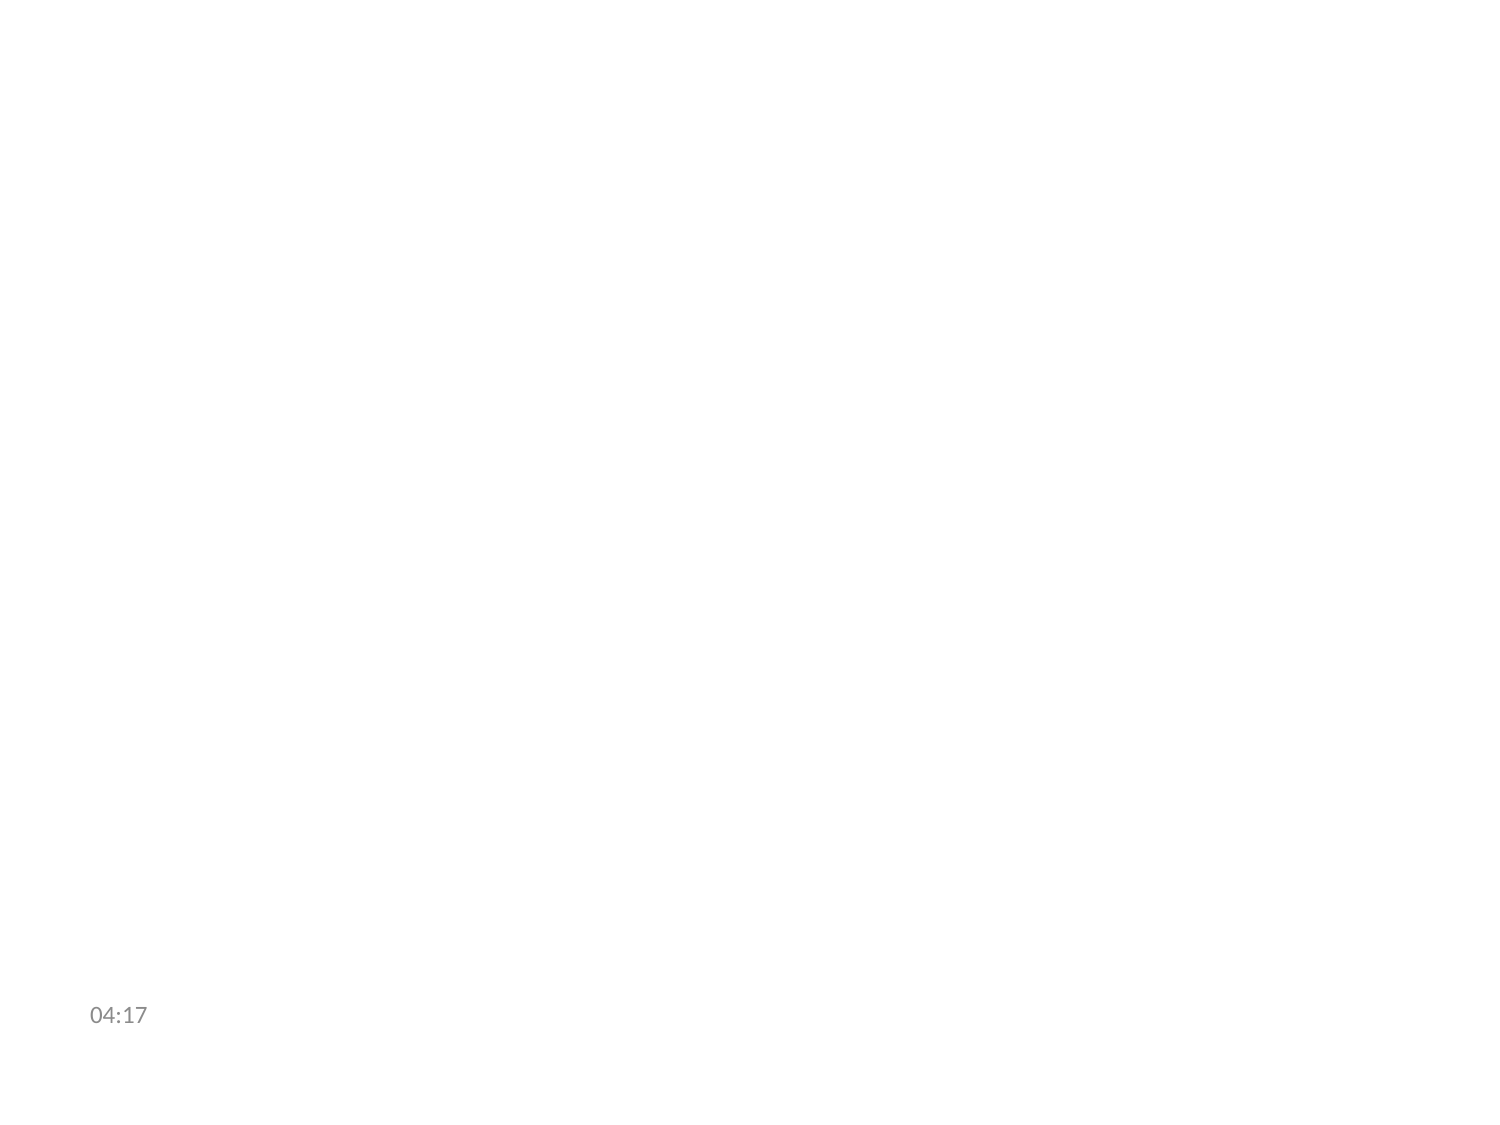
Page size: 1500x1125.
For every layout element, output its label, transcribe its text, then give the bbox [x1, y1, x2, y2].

text_box 15:35 [75, 983, 425, 1044]
